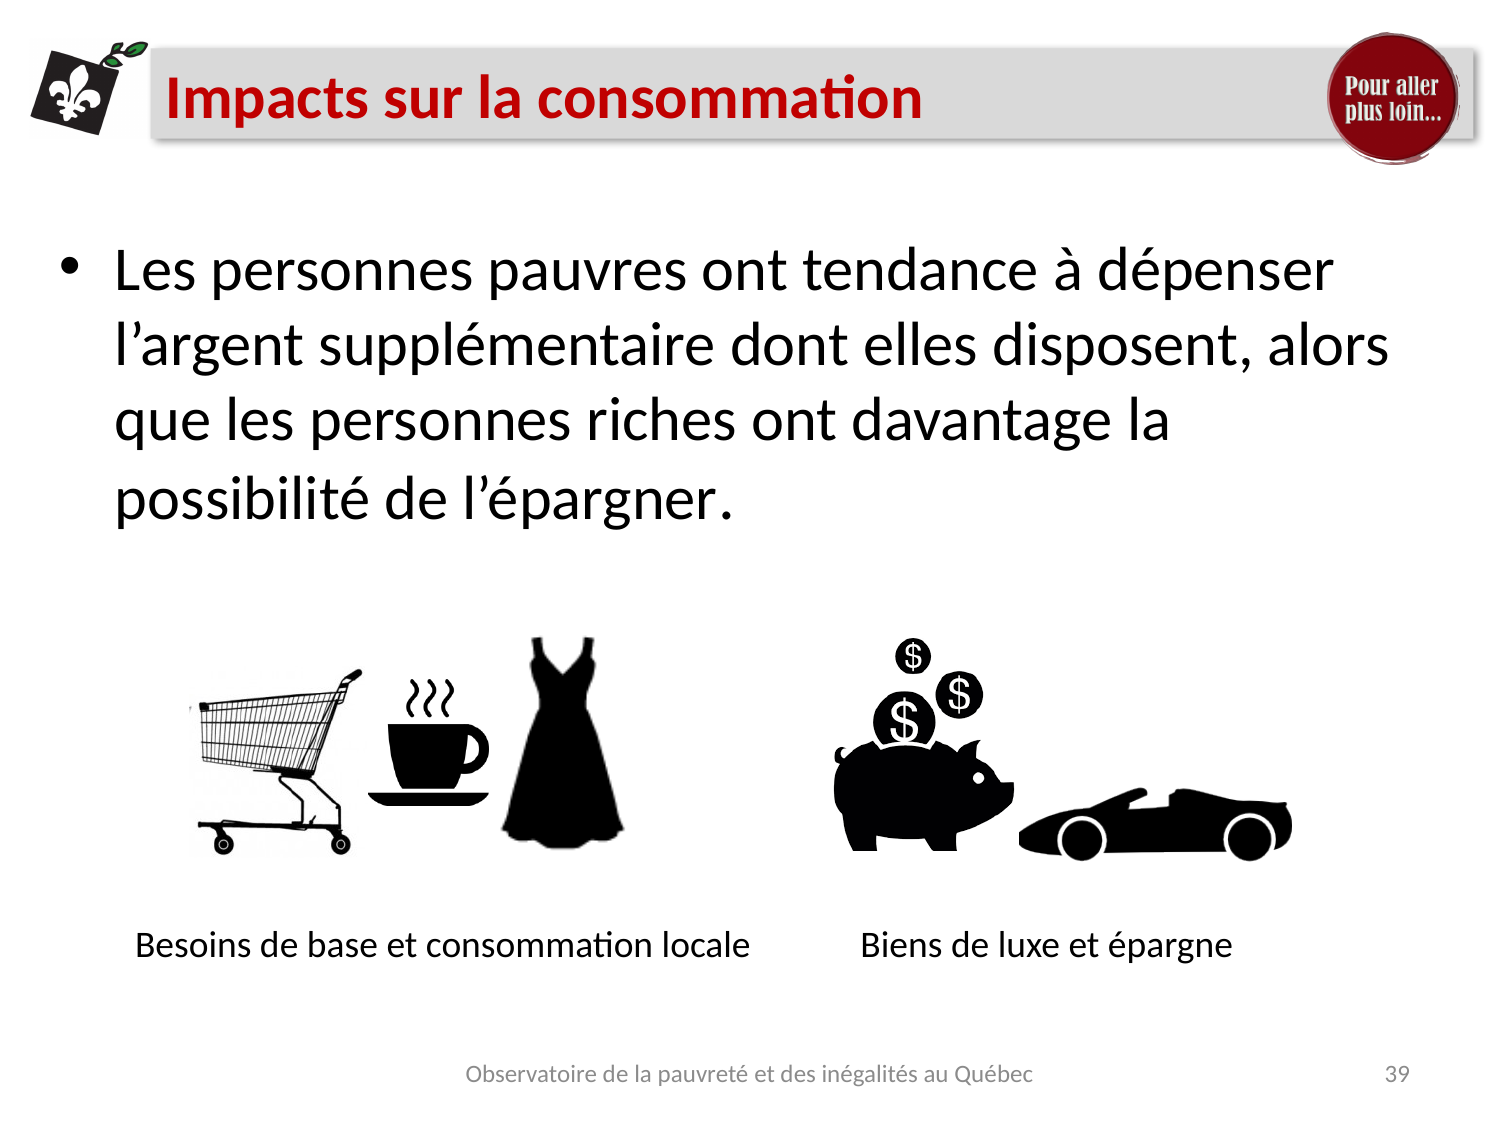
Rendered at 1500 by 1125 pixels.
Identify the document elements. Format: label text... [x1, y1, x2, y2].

picture [816, 638, 1292, 961]
title Impacts sur la consommation [155, 48, 1245, 139]
picture [28, 38, 151, 139]
picture [189, 617, 627, 858]
list Les personnes pauvres ont tendance à dépenser l’argent supplémentaire dont elles disposent, alors que les personnes riches ont davantage la possibilité de l’épargner. [43, 220, 1438, 566]
footer Observatoire de la pauvreté et des inégalités au Québec [0, 1042, 1500, 1103]
text_box Biens de luxe et épargne [845, 912, 1249, 973]
text_box Besoins de base et consommation locale [120, 912, 818, 973]
picture [1250, 0, 1500, 240]
